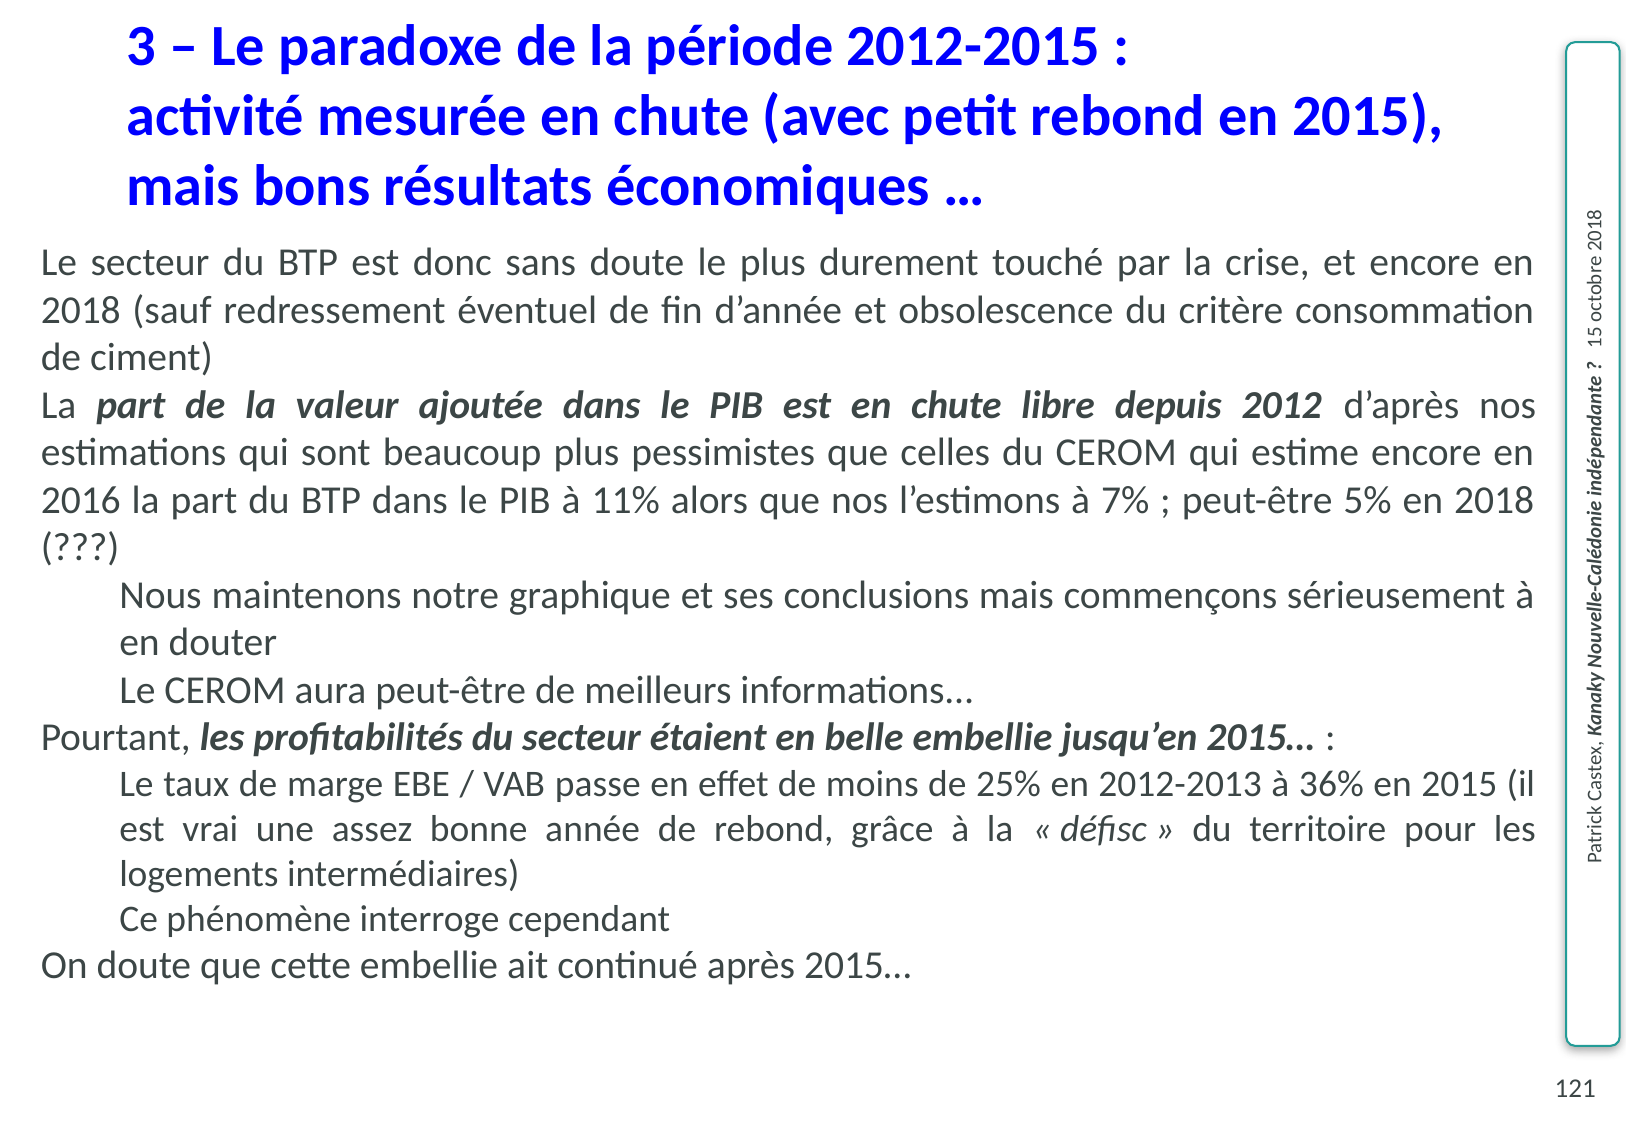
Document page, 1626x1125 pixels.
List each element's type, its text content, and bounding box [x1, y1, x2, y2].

list Le secteur du BTP est donc sans doute le plus durement touché par la crise, et encore en 2018 (sauf redressement éventuel de fin d’année et obsolescence du critère consommation de ciment) La part de la valeur ajoutée dans le PIB est en chute libre depuis 2012 d’après nos estimations qui sont beaucoup plus pessimistes que celles du CEROM qui estime encore en 2016 la part du BTP dans le PIB à 11% alors que nos l’estimons à 7% ; peut-être 5% en 2018 (???) Nous maintenons notre graphique et ses conclusions mais commençons sérieusement à en douter Le CEROM aura peut-être de meilleurs informations… Pourtant, les profitabilités du secteur étaient en belle embellie jusqu’en 2015… : Le taux de marge EBE / VAB passe en effet de moins de 25% en 2012-2013 à 36% en 2015 (il est vrai une assez bonne année de rebond, grâce à la « défisc » du territoire pour les logements intermédiaires) Ce phénomène interroge cependant On doute que cette embellie ait continué après 2015… [26, 228, 1552, 1013]
title 3 – Le paradoxe de la période 2012-2015 : activité mesurée en chute (avec petit rebond en 2015), mais bons résultats économiques … [111, 0, 1491, 228]
